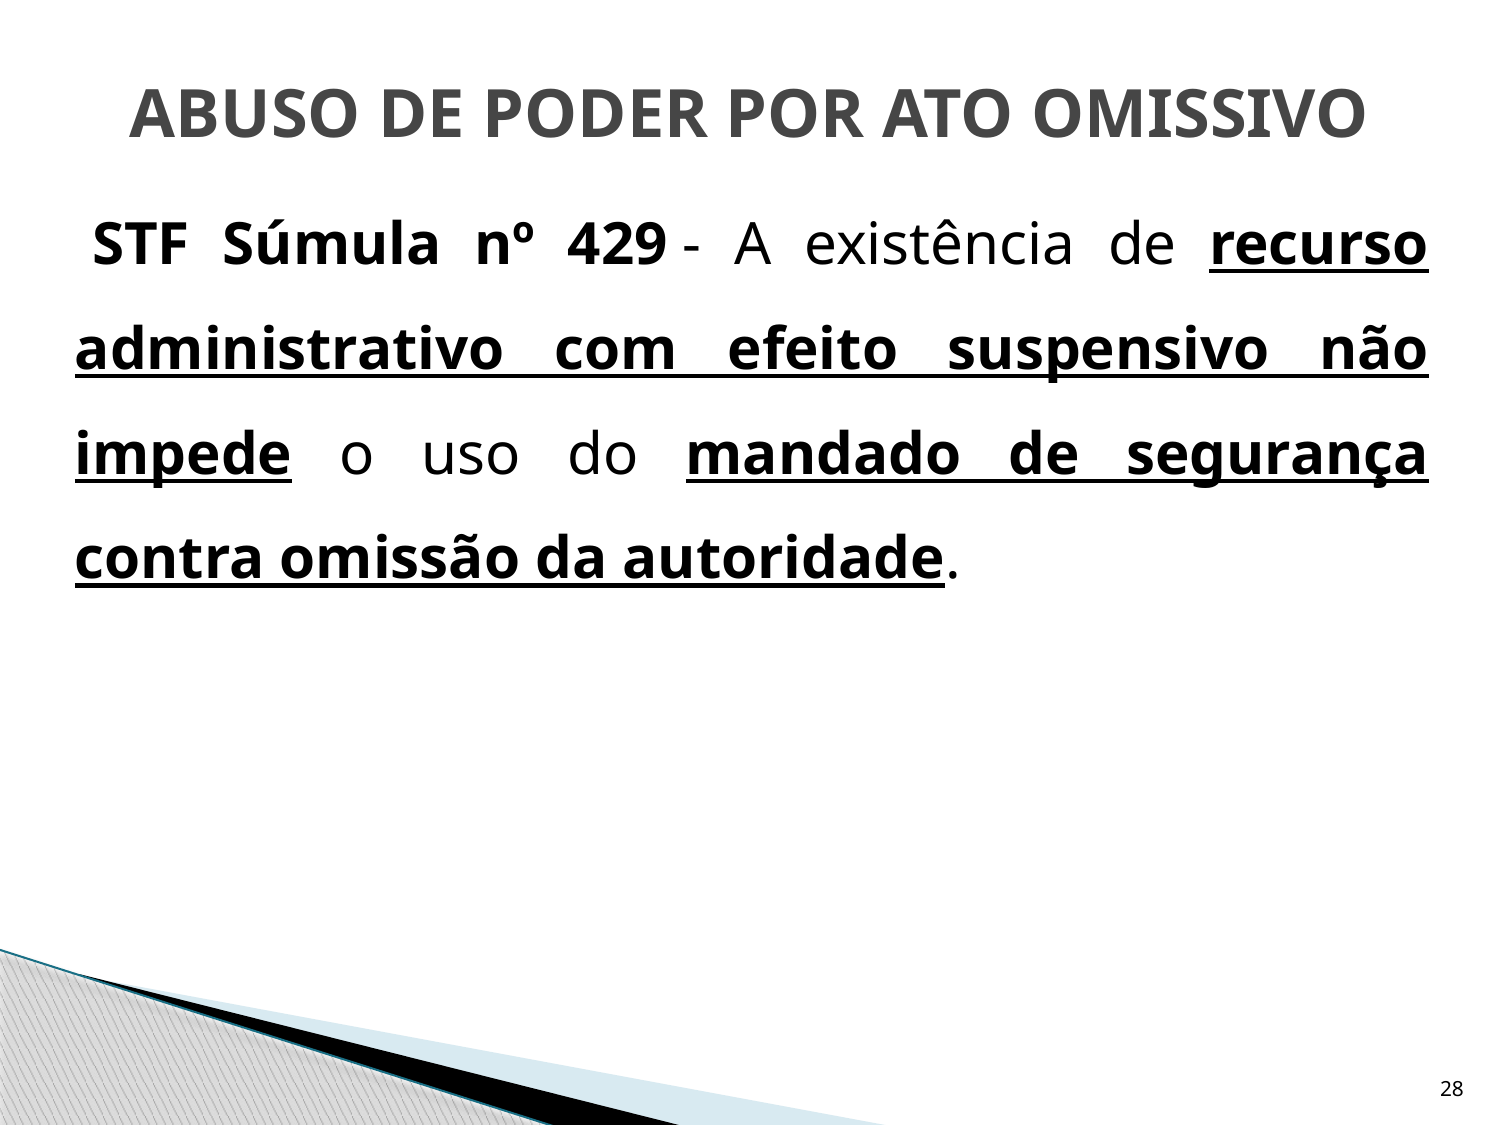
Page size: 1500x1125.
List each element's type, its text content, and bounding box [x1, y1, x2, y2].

title ABUSO DE PODER POR ATO OMISSIVO [0, 23, 1500, 200]
slide_number 28 [1418, 1051, 1479, 1112]
list STF Súmula nº 429 - A existência de recurso administrativo com efeito suspensivo não impede o uso do mandado de segurança contra omissão da autoridade. [0, 164, 1444, 1090]
